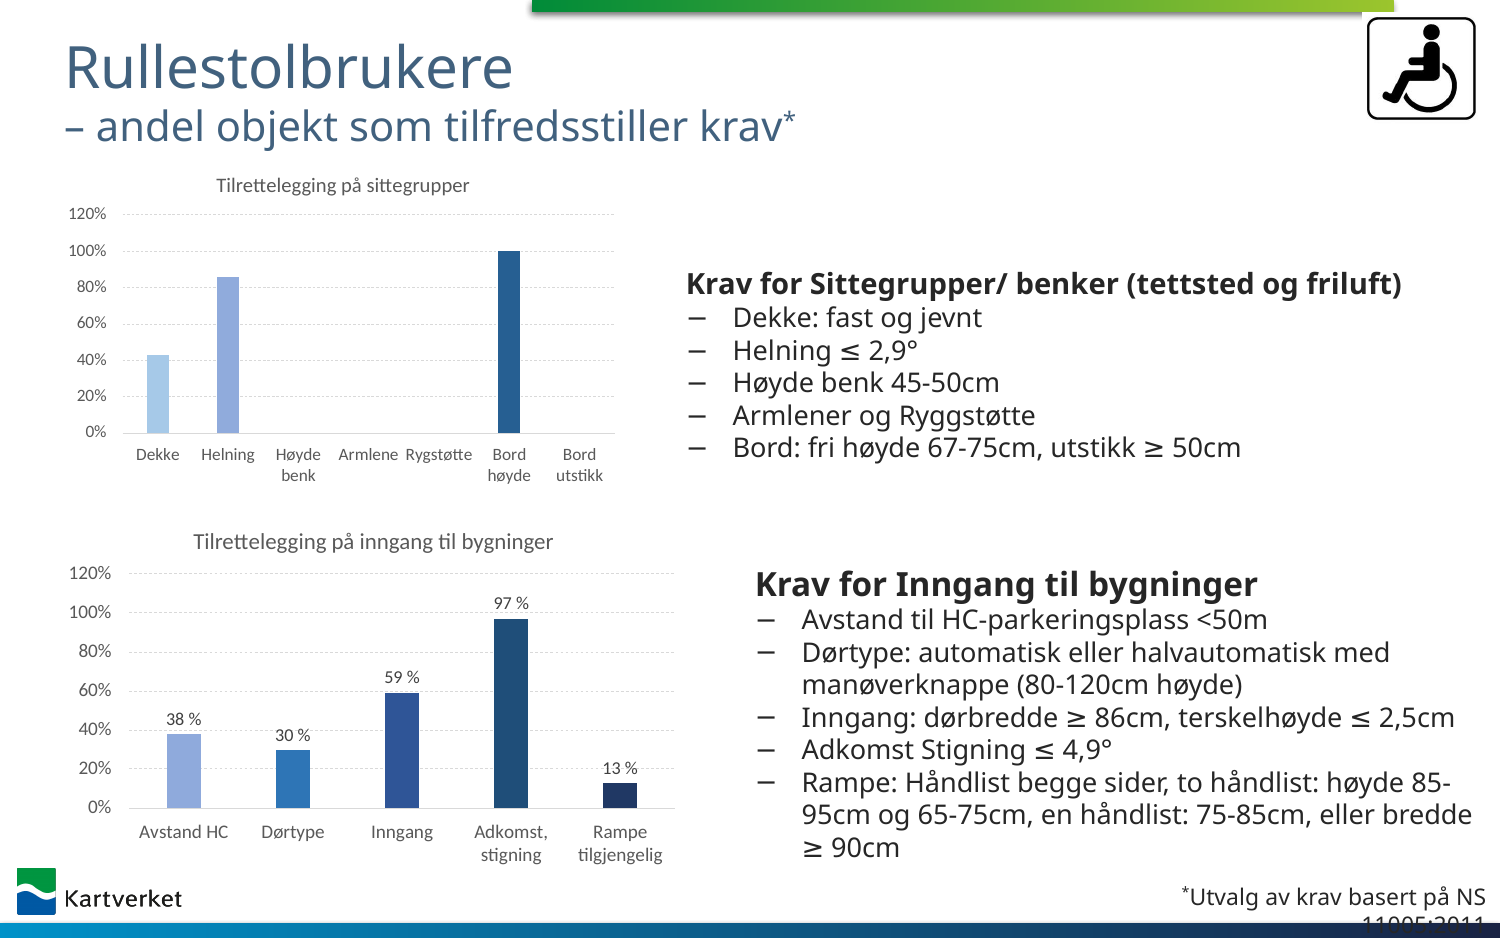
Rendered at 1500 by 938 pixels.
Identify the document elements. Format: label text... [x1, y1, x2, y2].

picture [62, 520, 686, 874]
text_box Krav for Inngang til bygninger Avstand til HC-parkeringsplass <50m Dørtype: automatisk eller halvautomatisk med manøverknappe (80-120cm høyde) Inngang: dørbredde ≥ 86cm, terskelhøyde ≤ 2,5cm Adkomst Stigning ≤ 4,9° Rampe: Håndlist begge sider, to håndlist: høyde 85-95cm og 65-75cm, en håndlist: 75-85cm, eller bredde ≥ 90cm [740, 555, 1491, 870]
text_box Krav for Sittegrupper/ benker (tettsted og friluft) Dekke: fast og jevnt Helning ≤ 2,9° Høyde benk 45-50cm Armlener og Ryggstøtte Bord: fri høyde 67-75cm, utstikk ≥ 50cm [670, 258, 1418, 471]
text_box Rullestolbrukere – andel objekt som tilfredsstiller krav* [49, 25, 1431, 158]
text_box *Utvalg av krav basert på NS 11005:2011 [1068, 873, 1500, 938]
picture [62, 166, 625, 492]
picture [1362, 12, 1481, 126]
